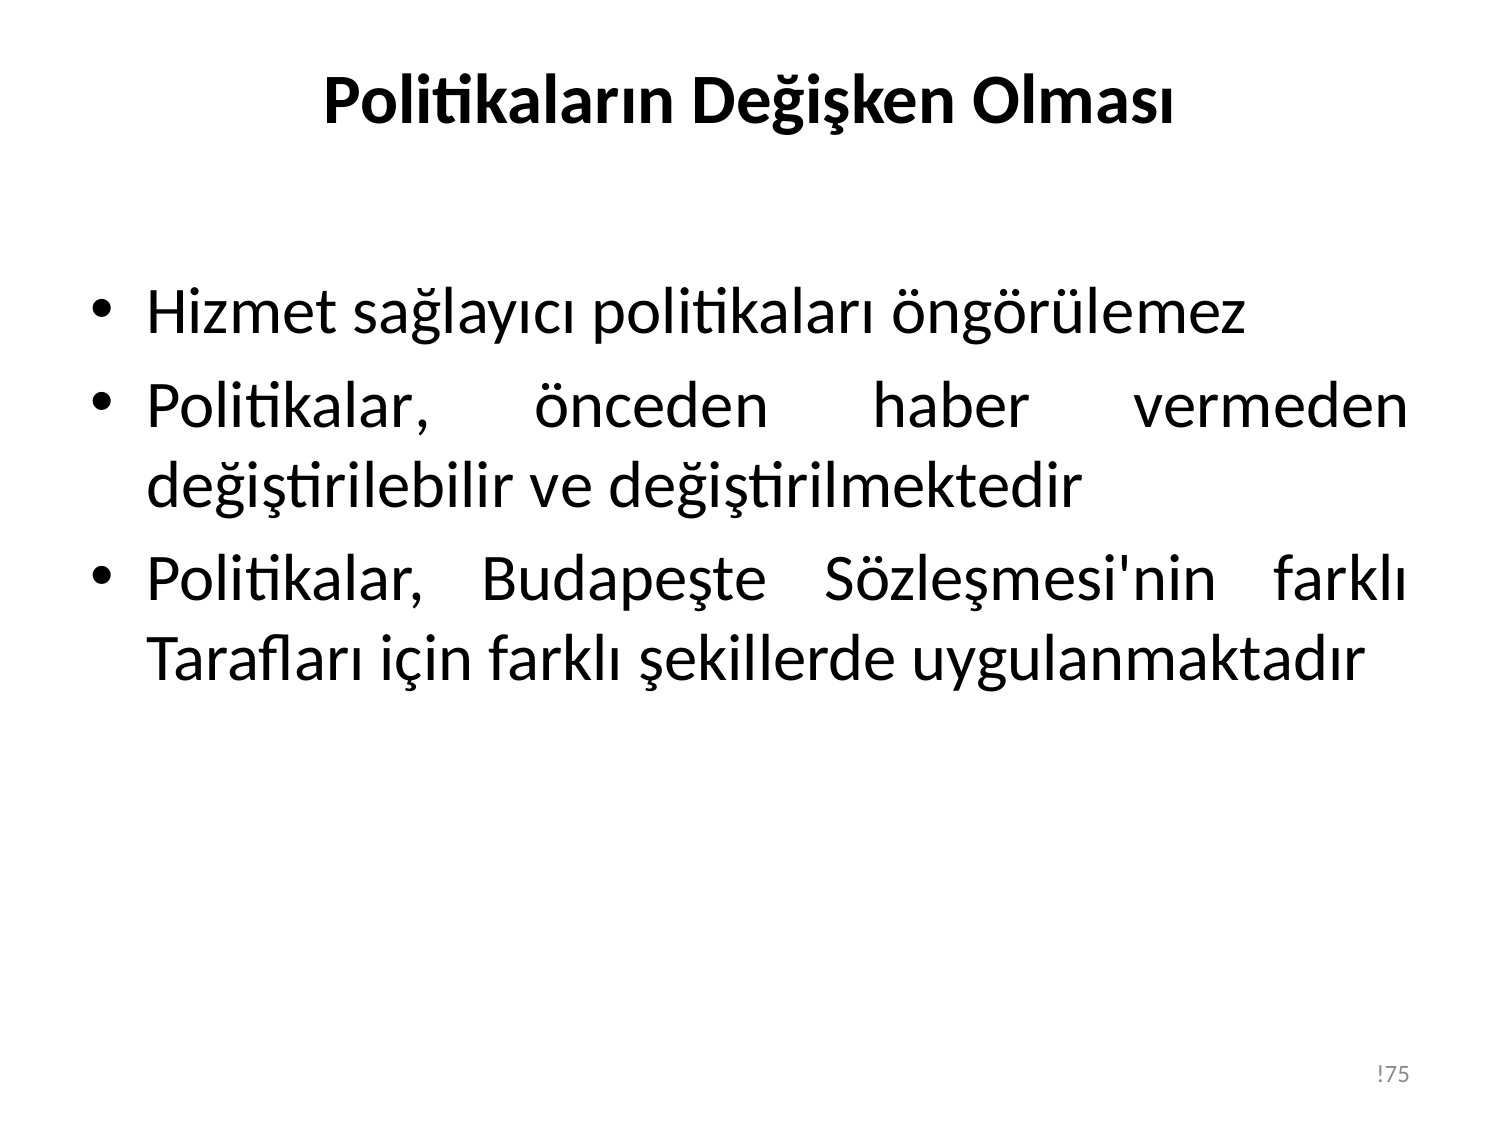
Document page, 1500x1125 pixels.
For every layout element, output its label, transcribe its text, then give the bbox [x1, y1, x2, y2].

slide_number !75 [1074, 1042, 1425, 1103]
list Hizmet sağlayıcı politikaları öngörülemez Politikalar, önceden haber vermeden değiştirilebilir ve değiştirilmektedir Politikalar, Budapeşte Sözleşmesi'nin farklı Tarafları için farklı şekillerde uygulanmaktadır [75, 259, 1425, 1073]
title Politikaların Değişken Olması [75, 45, 1425, 233]
